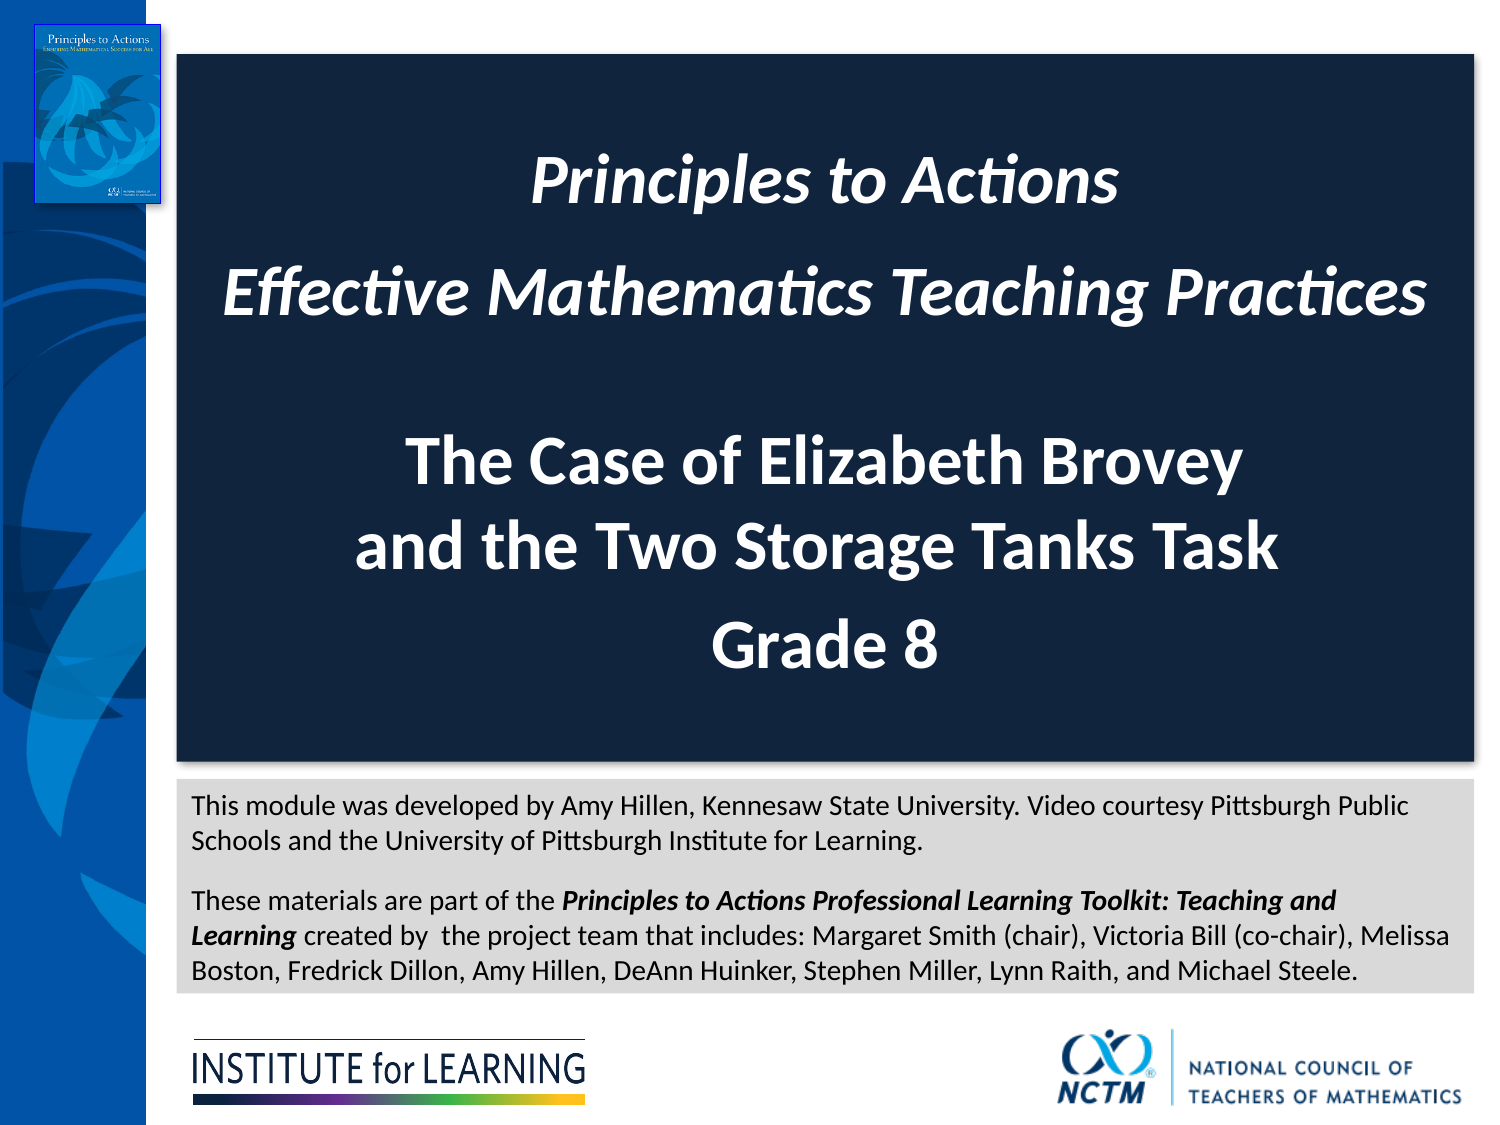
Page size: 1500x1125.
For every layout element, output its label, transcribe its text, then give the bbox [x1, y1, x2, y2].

picture [35, 25, 160, 203]
text_box This module was developed by Amy Hillen, Kennesaw State University. Video courtesy Pittsburgh Public Schools and the University of Pittsburgh Institute for Learning. These materials are part of the Principles to Actions Professional Learning Toolkit: Teaching and Learning created by the project team that includes: Margaret Smith (chair), Victoria Bill (co-chair), Melissa Boston, Fredrick Dillon, Amy Hillen, DeAnn Huinker, Stephen Miller, Lynn Raith, and Michael Steele. [176, 778, 1475, 994]
picture [0, 0, 146, 1125]
text_box Principles to Actions Effective Mathematics Teaching Practices The Case of Elizabeth Brovey and the Two Storage Tanks Task Grade 8 [176, 54, 1475, 762]
picture [193, 1038, 585, 1105]
